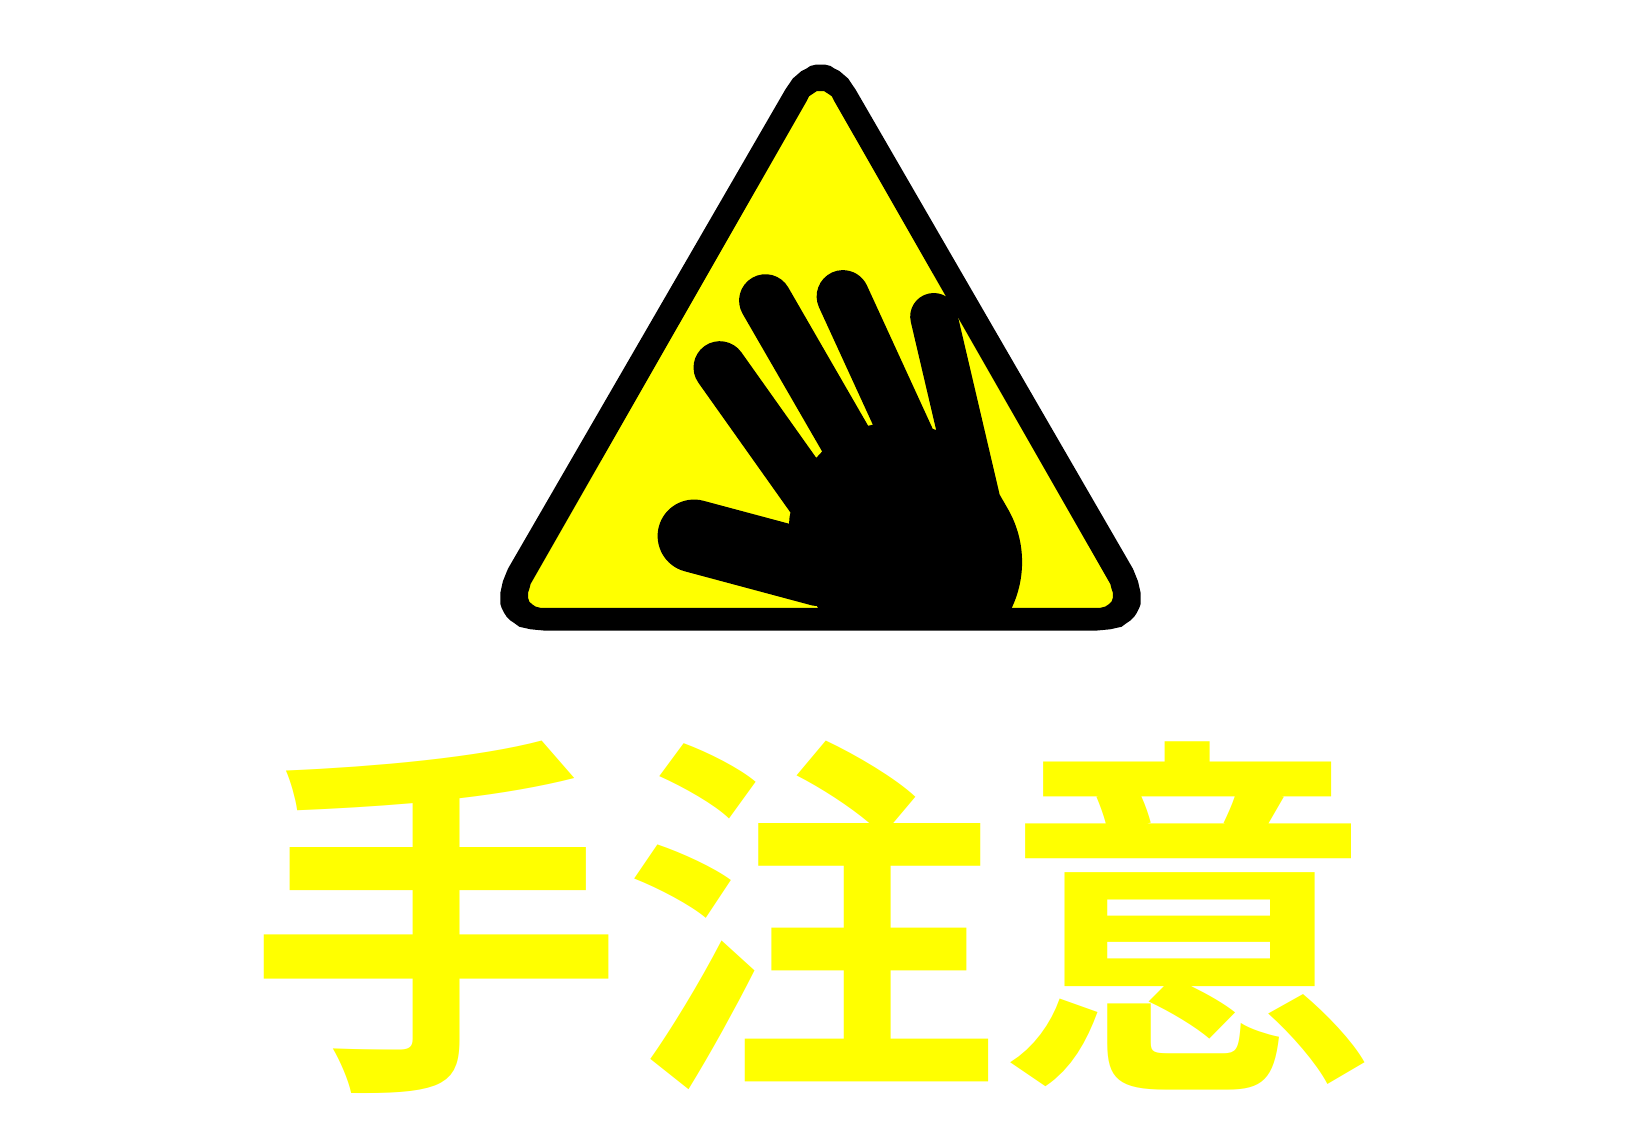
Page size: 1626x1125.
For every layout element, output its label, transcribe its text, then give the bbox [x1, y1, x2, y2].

text_box 手注意 [0, 677, 1625, 1125]
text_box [500, 64, 1141, 631]
